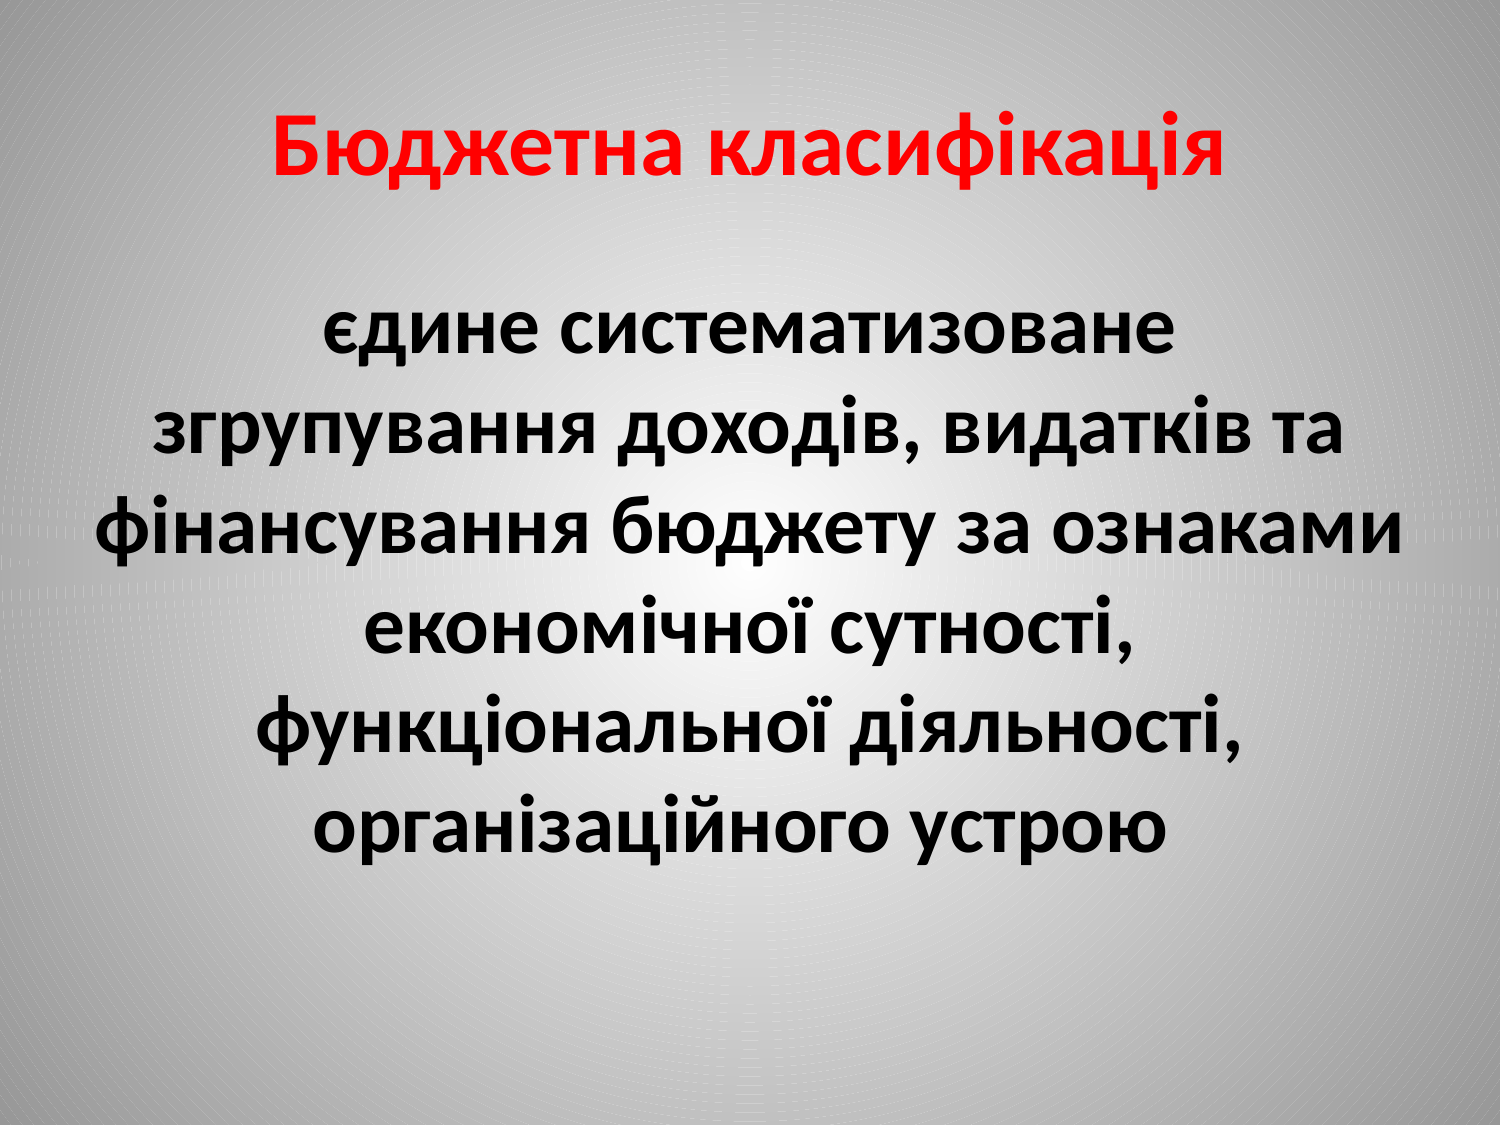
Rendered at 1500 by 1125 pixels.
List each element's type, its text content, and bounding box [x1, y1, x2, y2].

list єдине систематизоване згрупування доходів, видатків та фінансування бюджету за ознаками економічної сутності, функціональної діяльності, організаційного устрою [75, 262, 1425, 1005]
title Бюджетна класифікація [75, 45, 1425, 233]
